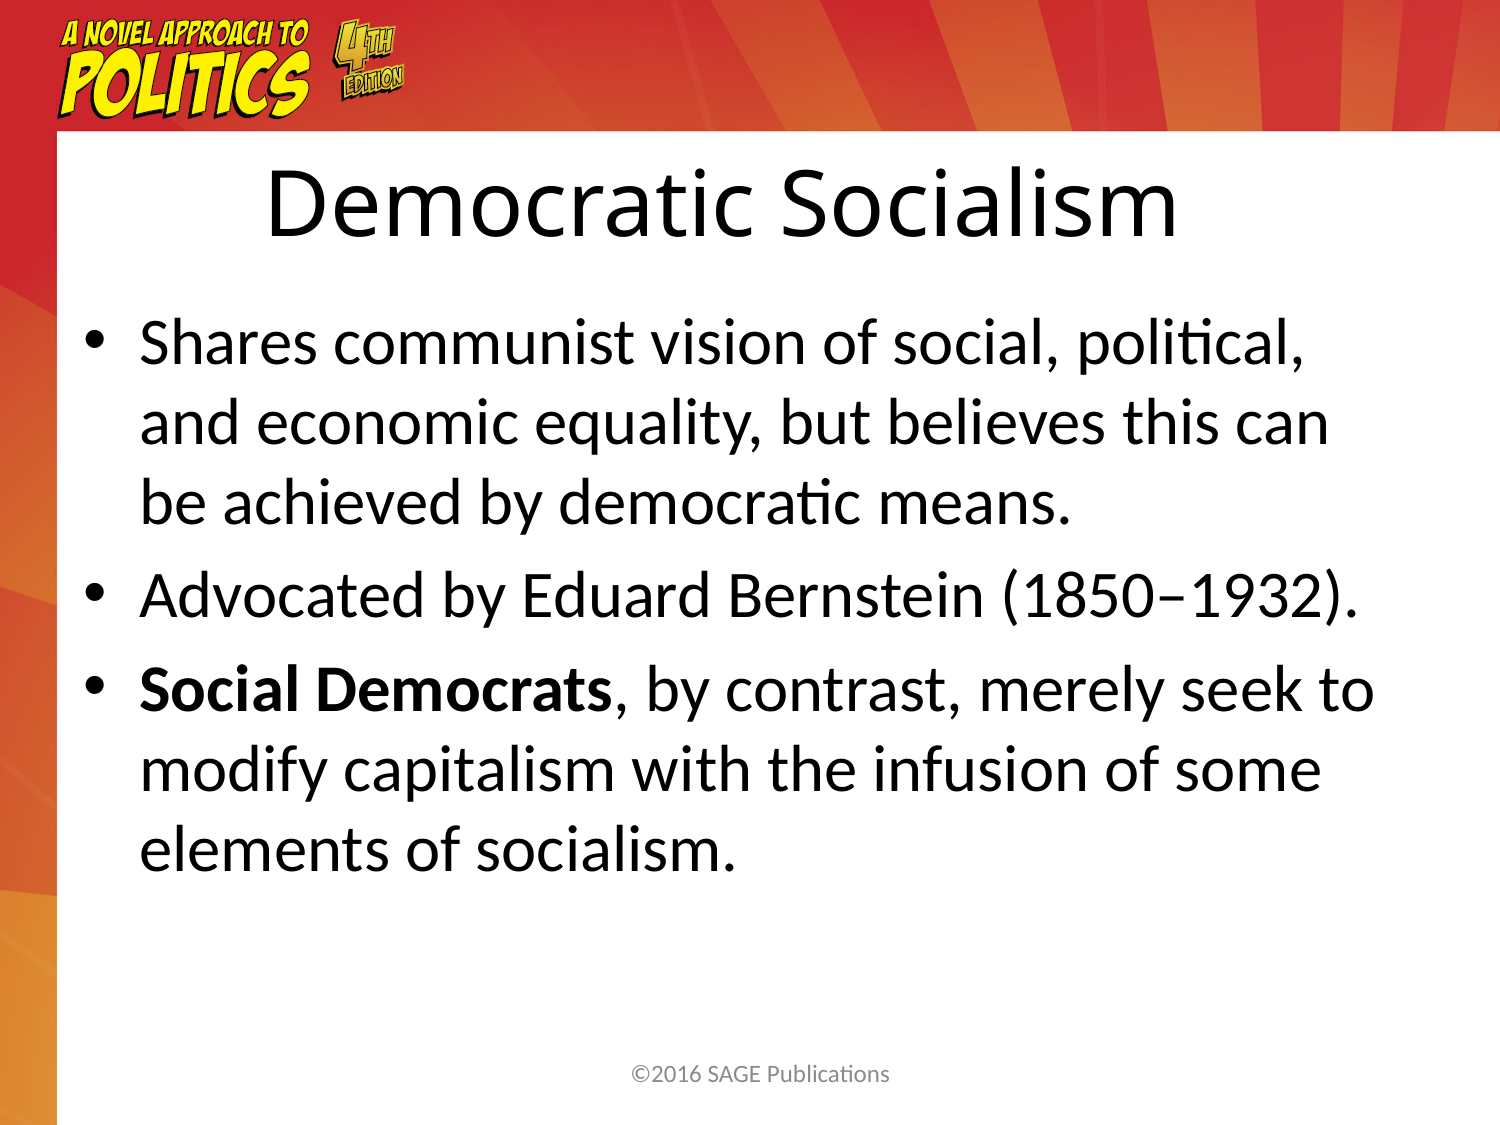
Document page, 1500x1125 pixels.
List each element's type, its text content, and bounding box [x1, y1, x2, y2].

title Democratic Socialism [48, 112, 1399, 288]
list Shares communist vision of social, political, and economic equality, but believes this can be achieved by democratic means. Advocated by Eduard Bernstein (1850–1932). Social Democrats, by contrast, merely seek to modify capitalism with the infusion of some elements of socialism. [68, 290, 1418, 1066]
picture [0, 0, 1500, 1125]
